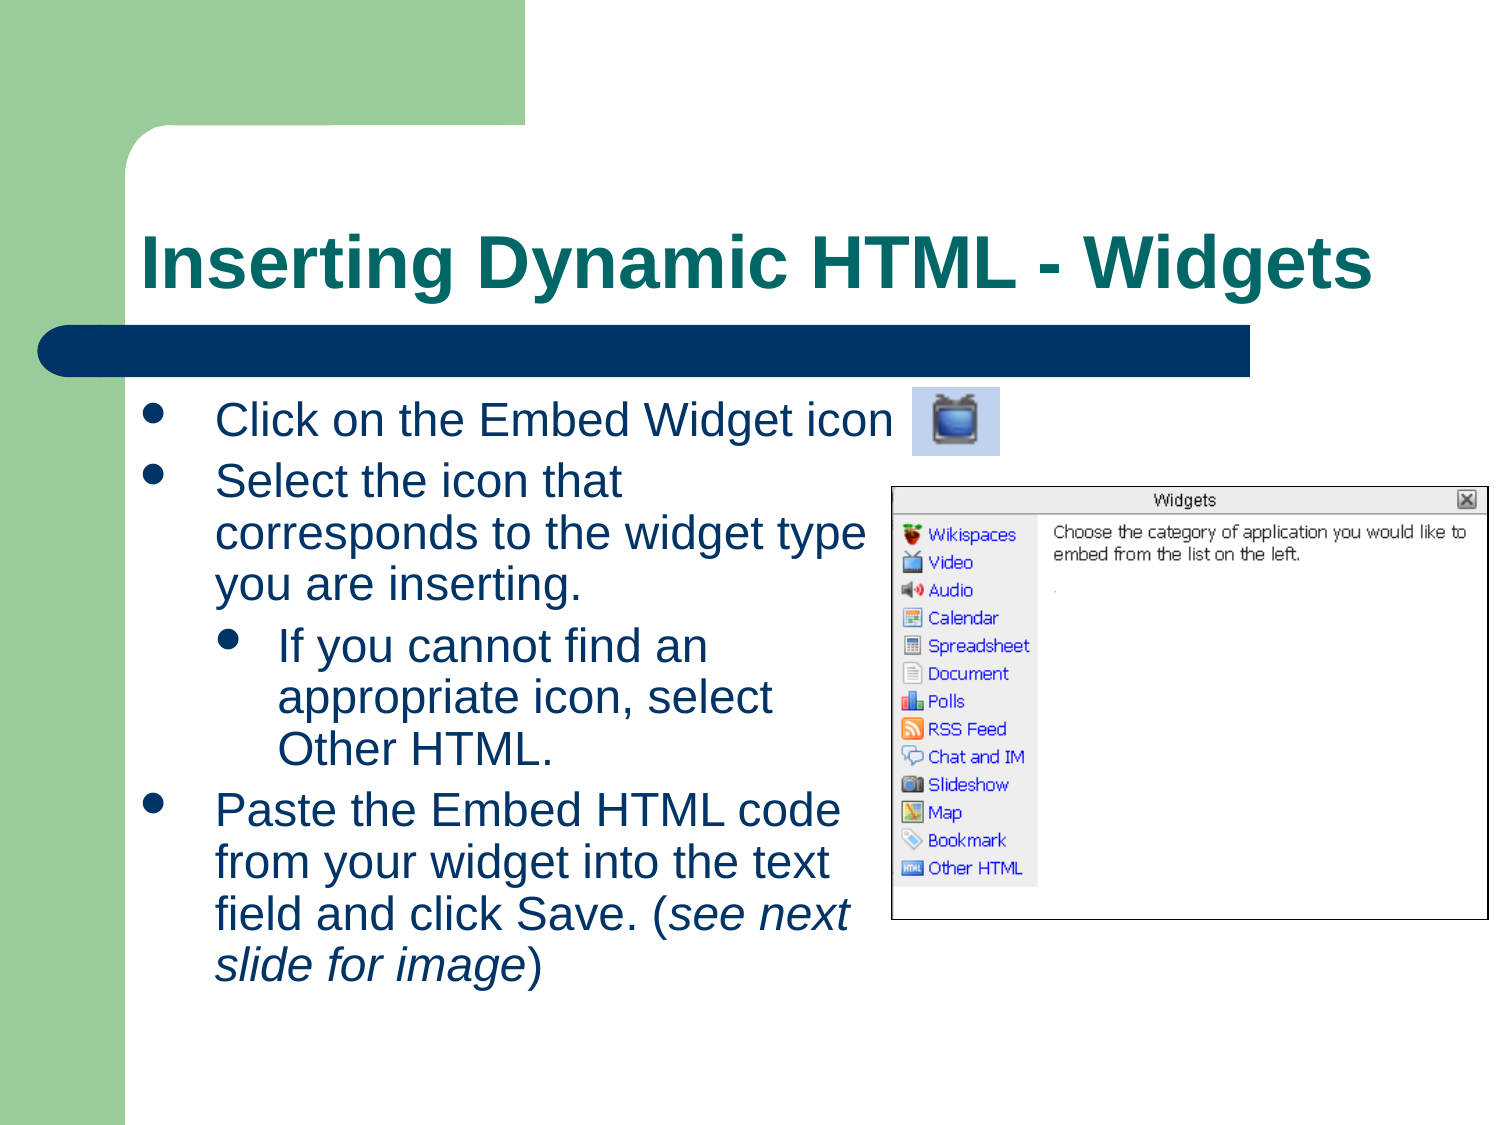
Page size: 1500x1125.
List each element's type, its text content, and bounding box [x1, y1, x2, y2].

text_box Click on the Embed Widget icon Select the icon that corresponds to the widget type you are inserting. If you cannot find an appropriate icon, select Other HTML. Paste the Embed HTML code from your widget into the text field and click Save. (see next slide for image) [125, 387, 913, 1000]
title Inserting Dynamic HTML - Widgets [124, 124, 1426, 313]
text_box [912, 387, 1001, 457]
picture [891, 487, 1488, 920]
